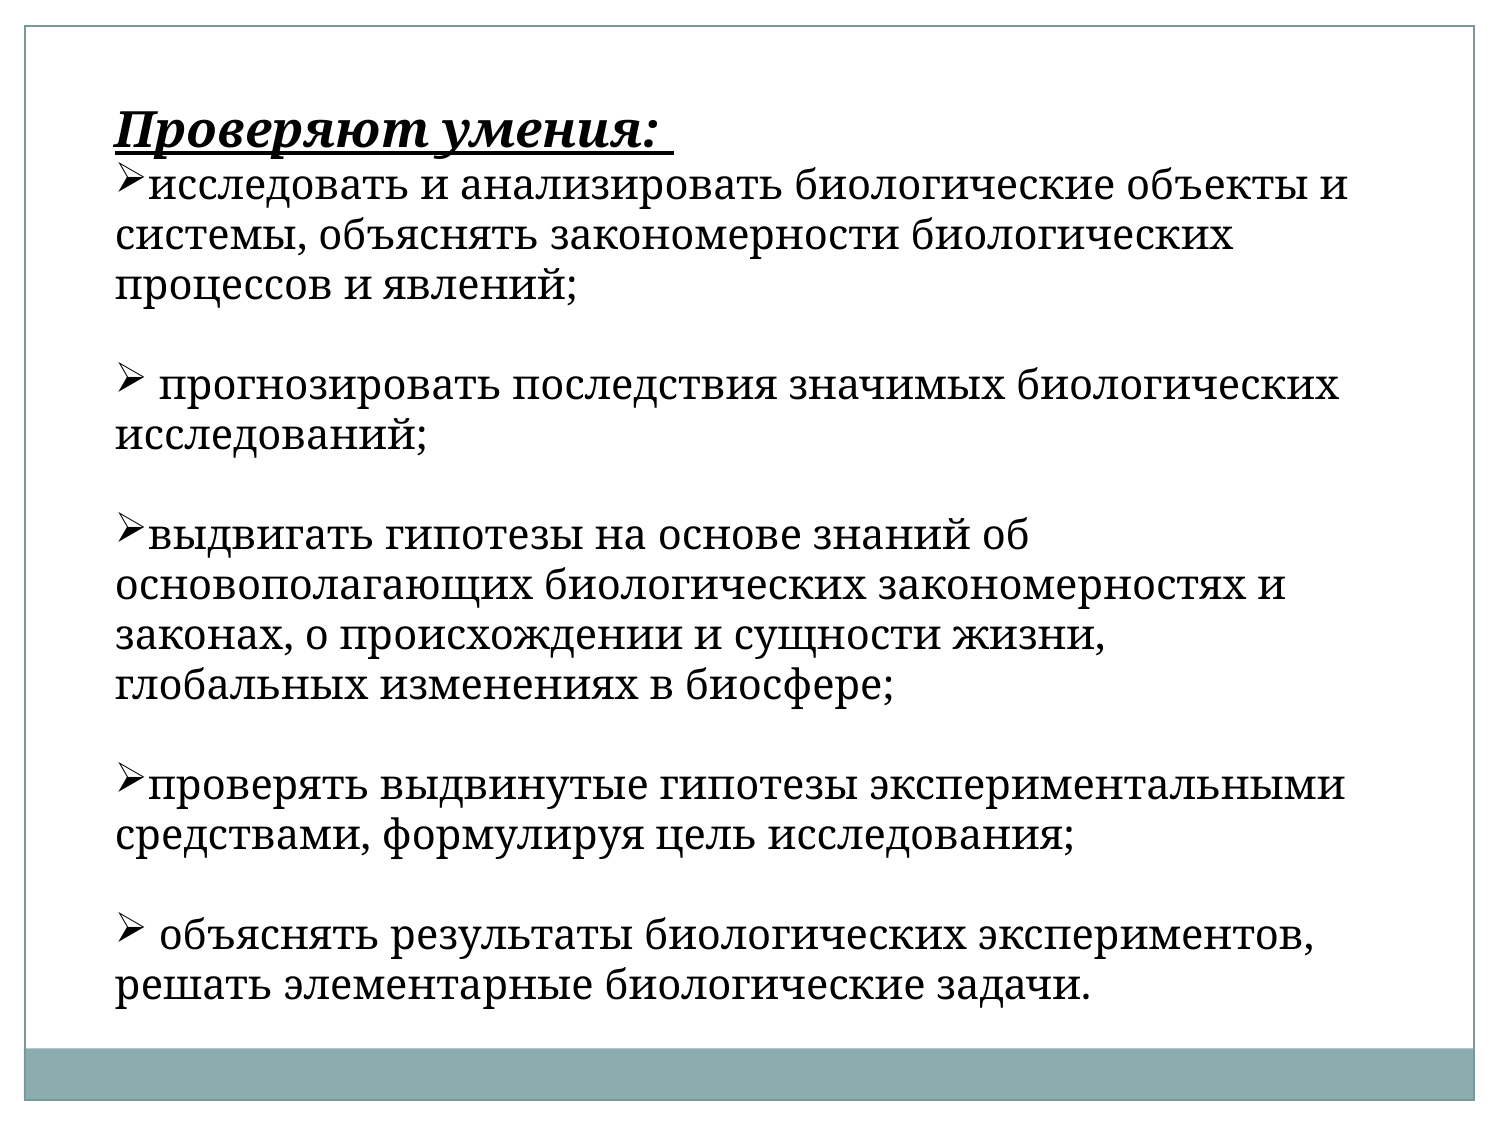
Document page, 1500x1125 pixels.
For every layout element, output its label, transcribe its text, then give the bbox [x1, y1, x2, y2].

text_box Проверяют умения: исследовать и анализировать биологические объекты и системы, объяснять закономерности биологических процессов и явлений; прогнозировать последствия значимых биологических исследований; выдвигать гипотезы на основе знаний об основополагающих биологических закономерностях и законах, о происхождении и сущности жизни, глобальных изменениях в биосфере; проверять выдвинутые гипотезы экспериментальными средствами, формулируя цель исследования; объяснять результаты биологических экспериментов, решать элементарные биологические задачи. [100, 90, 1365, 1016]
